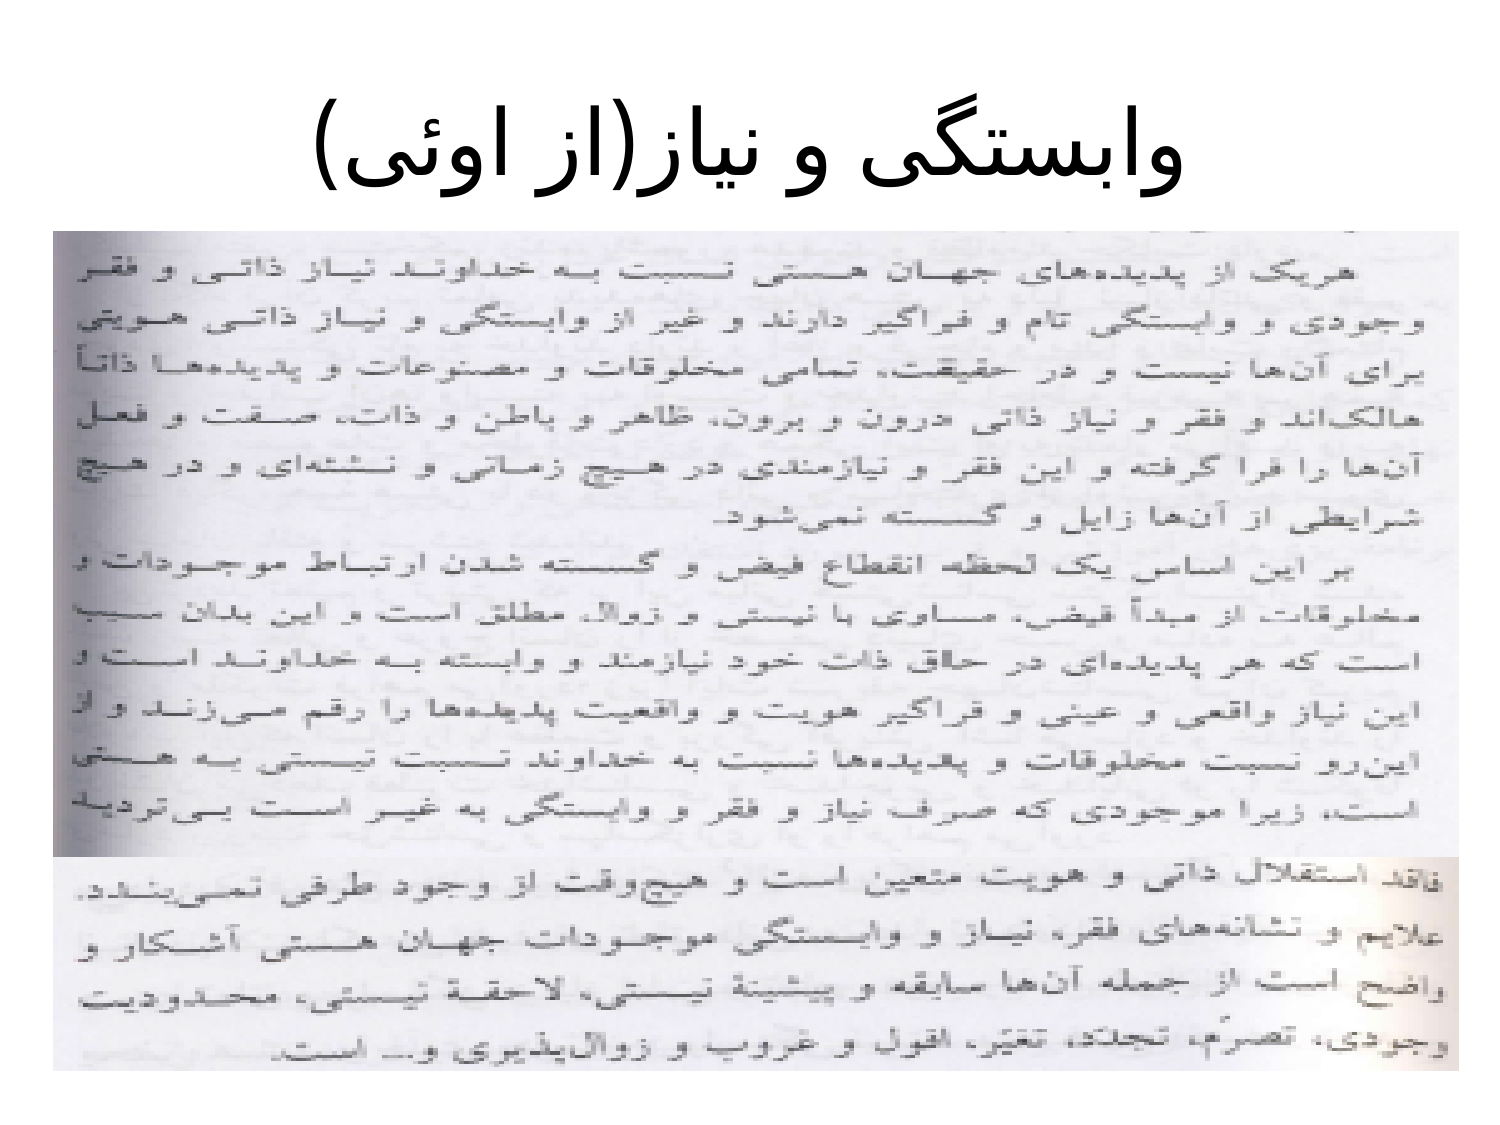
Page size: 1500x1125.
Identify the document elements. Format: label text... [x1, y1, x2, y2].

title وابستگی و نیاز(از اوئی) [75, 45, 1425, 230]
picture [52, 231, 1459, 1071]
